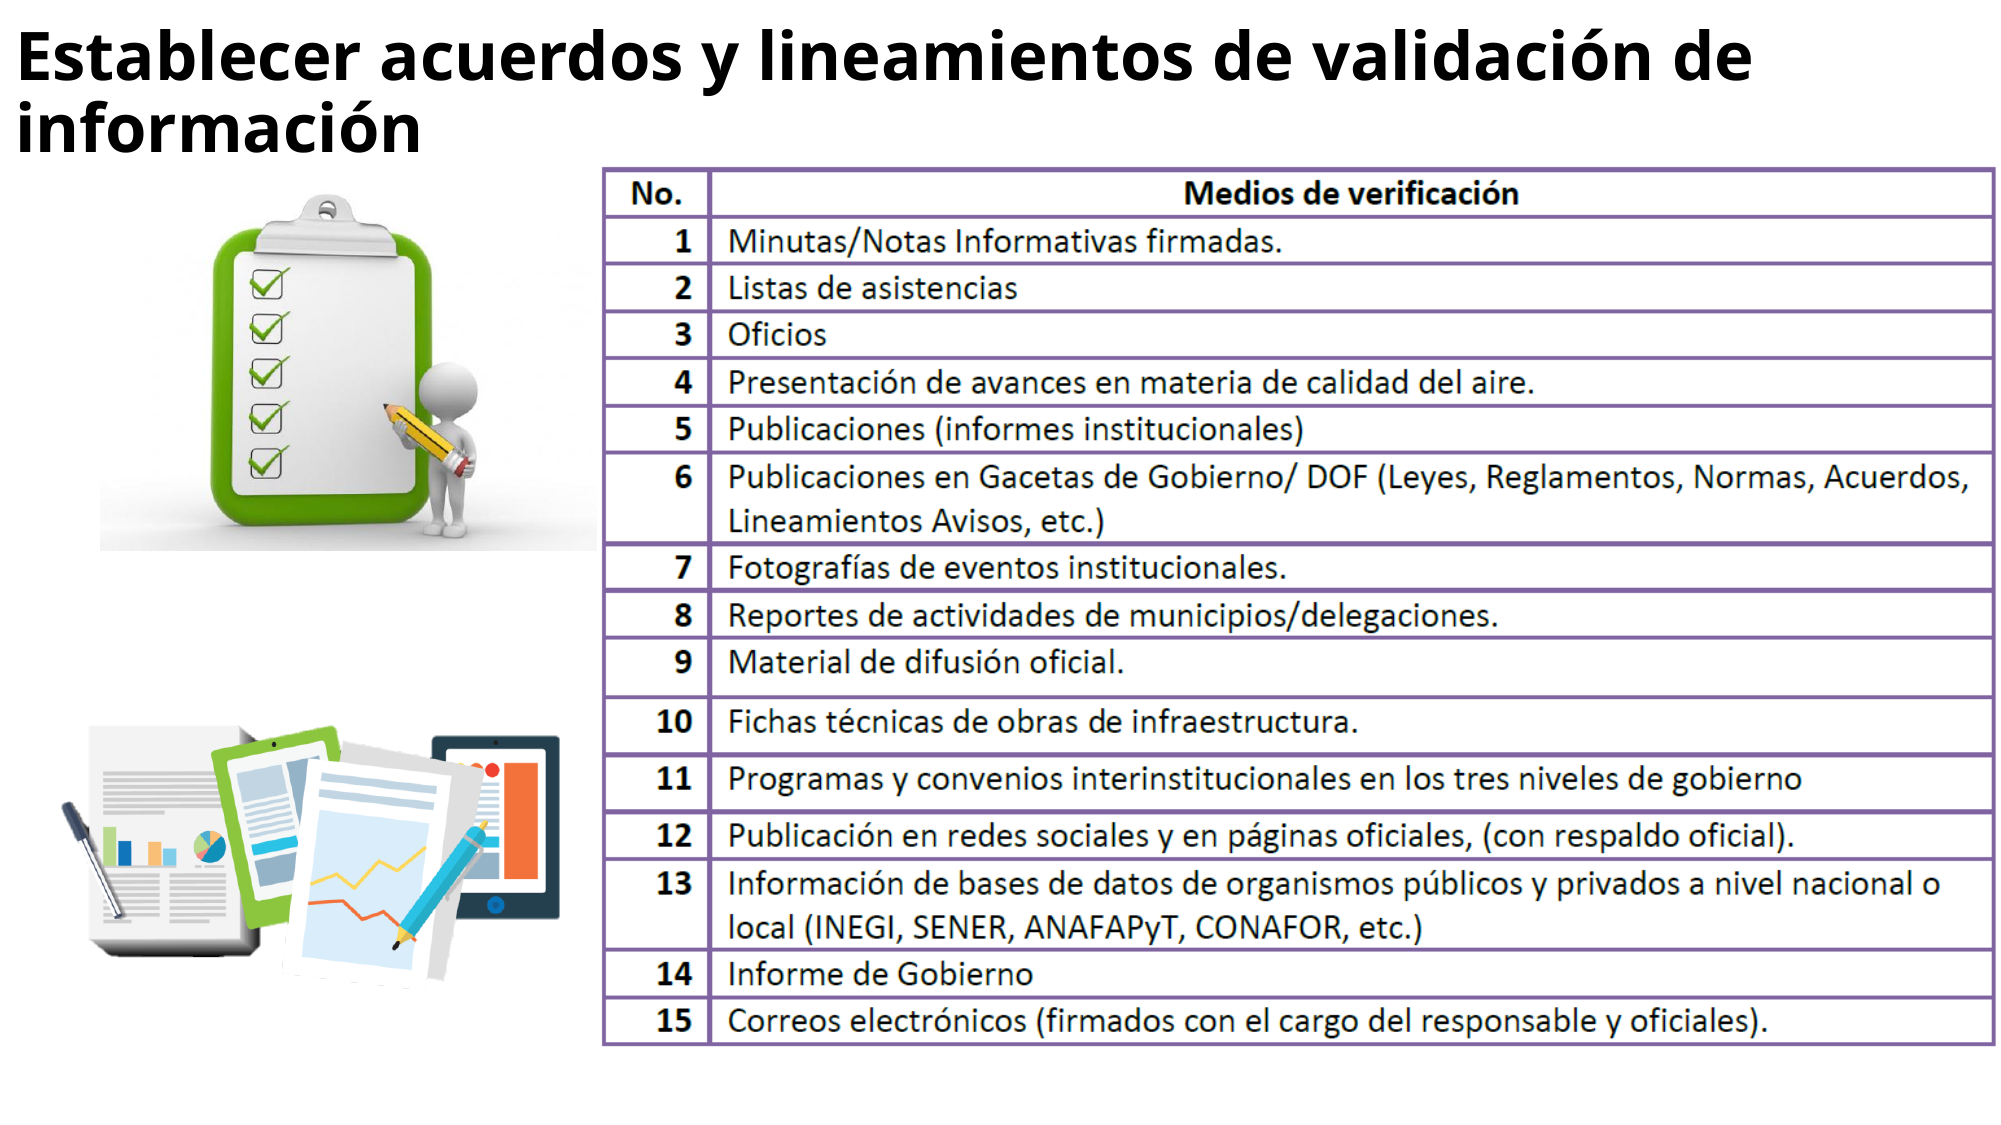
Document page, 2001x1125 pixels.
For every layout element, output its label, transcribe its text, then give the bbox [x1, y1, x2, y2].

picture [36, 710, 584, 1020]
picture [100, 162, 2000, 1054]
title Establecer acuerdos y lineamientos de validación de información [0, 14, 2000, 175]
